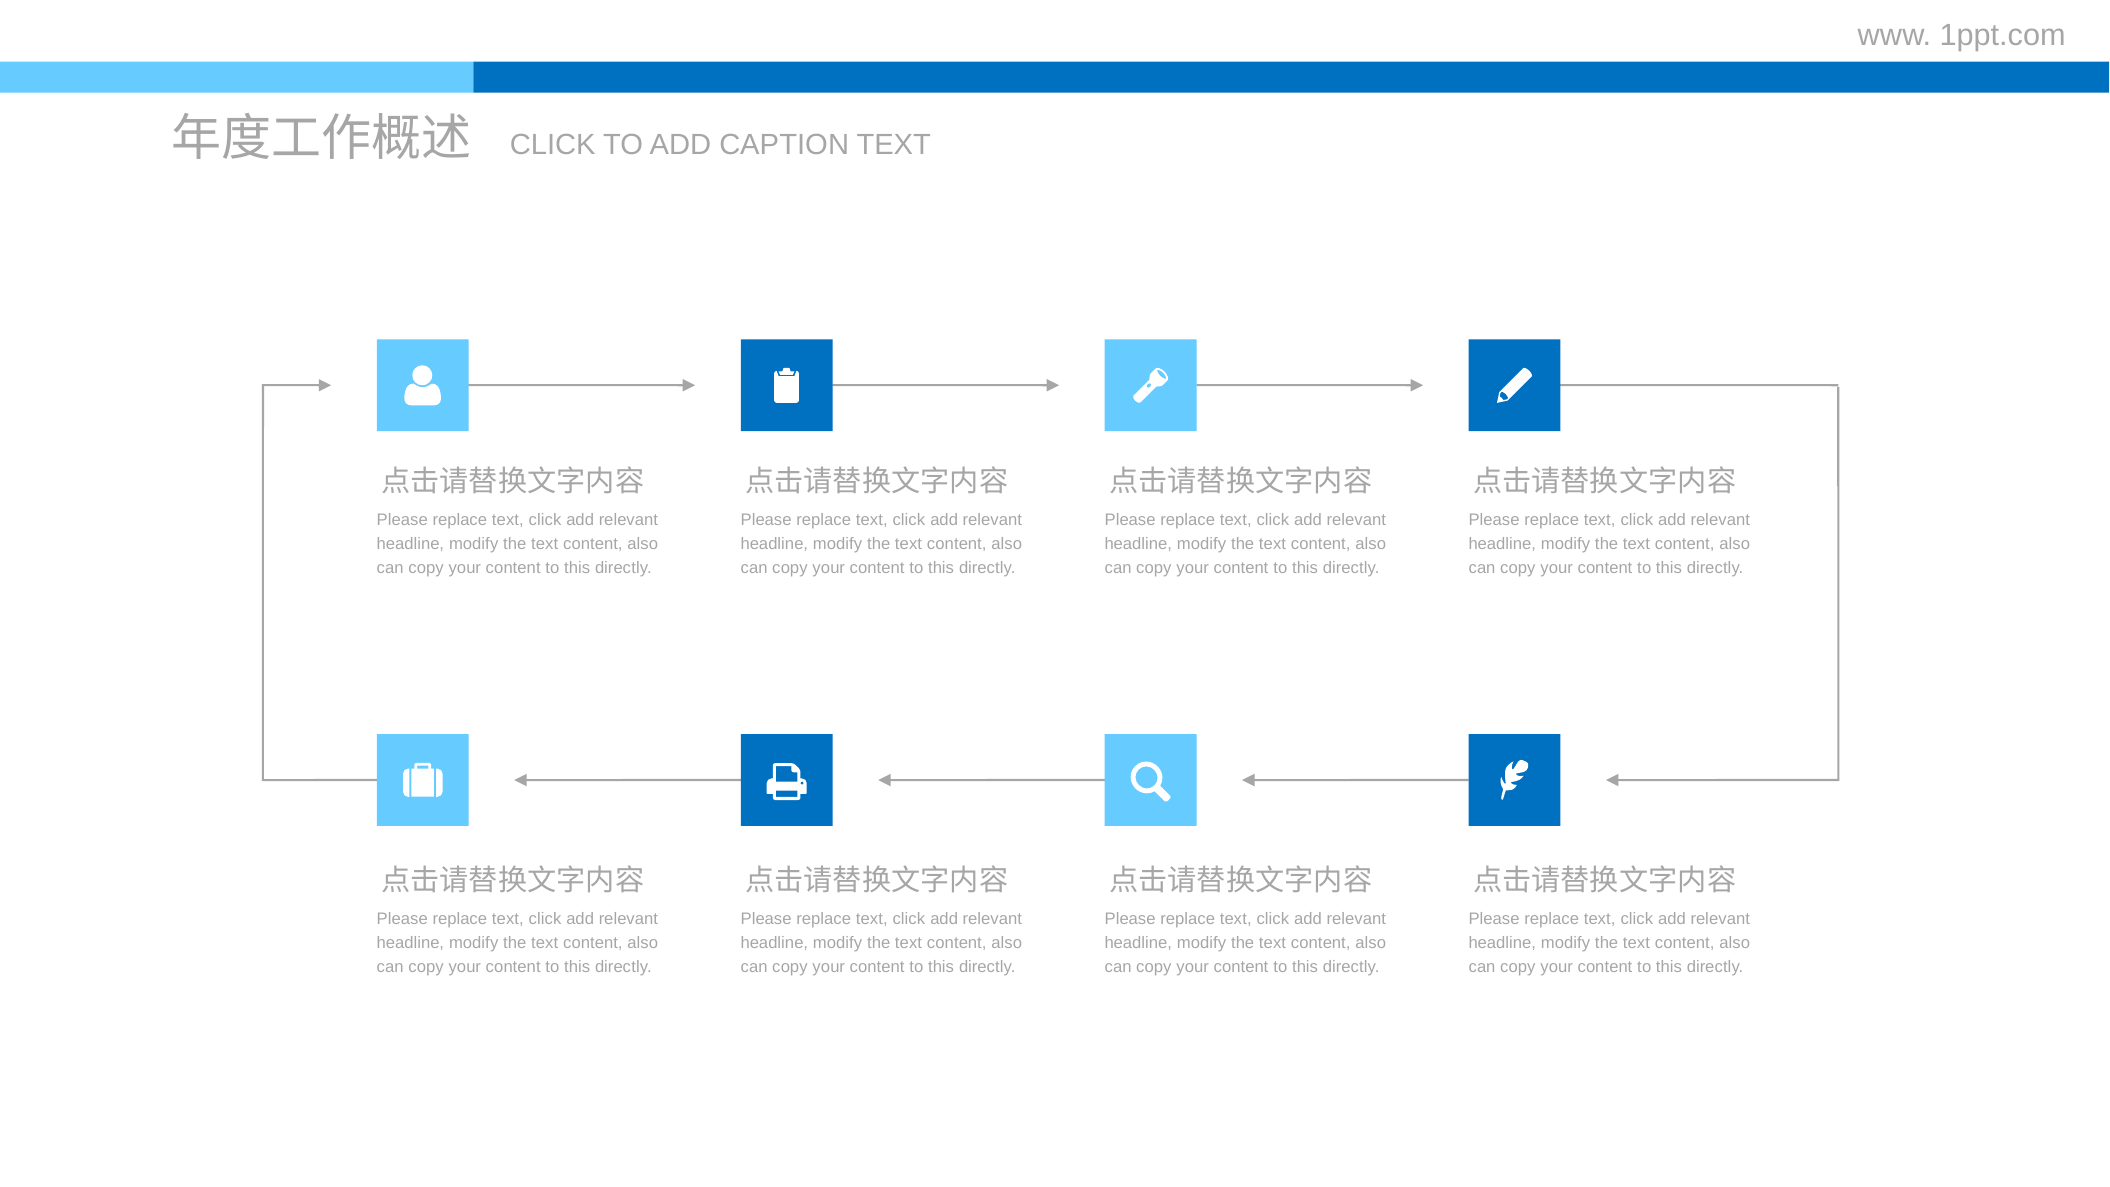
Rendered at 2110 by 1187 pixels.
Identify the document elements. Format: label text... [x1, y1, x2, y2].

text_box Please replace text, click add relevant headline, modify the text content, also can copy your content to this directly. [1104, 504, 1408, 577]
text_box www. 1ppt.com [1719, 14, 2066, 52]
text_box 点击请替换文字内容 [745, 854, 1109, 897]
text_box Please replace text, click add relevant headline, modify the text content, also can copy your content to this directly. [376, 504, 680, 577]
text_box 点击请替换文字内容 [745, 454, 1109, 497]
text_box 点击请替换文字内容 [1473, 454, 1847, 497]
text_box 年度工作概述 [128, 105, 472, 166]
text_box [833, 379, 1060, 392]
text_box CLICK TO ADD CAPTION TEXT [509, 125, 1025, 161]
text_box 点击请替换文字内容 [381, 854, 745, 897]
text_box Please replace text, click add relevant headline, modify the text content, also can copy your content to this directly. [1468, 904, 1772, 977]
text_box Please replace text, click add relevant headline, modify the text content, also can copy your content to this directly. [740, 904, 1044, 977]
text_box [1468, 734, 1561, 826]
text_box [1104, 339, 1197, 432]
text_box [878, 773, 1104, 787]
text_box [1197, 379, 1424, 392]
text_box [1468, 339, 1561, 432]
text_box 点击请替换文字内容 [1473, 854, 1847, 897]
text_box 点击请替换文字内容 [1109, 454, 1473, 497]
text_box Please replace text, click add relevant headline, modify the text content, also can copy your content to this directly. [376, 904, 680, 977]
text_box [472, 61, 2110, 94]
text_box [1104, 734, 1197, 826]
text_box [514, 773, 740, 787]
text_box Please replace text, click add relevant headline, modify the text content, also can copy your content to this directly. [1468, 504, 1772, 577]
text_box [376, 734, 469, 826]
text_box [1606, 773, 1839, 787]
text_box Please replace text, click add relevant headline, modify the text content, also can copy your content to this directly. [740, 504, 1044, 577]
text_box [469, 379, 696, 392]
text_box [261, 379, 332, 392]
text_box 点击请替换文字内容 [381, 454, 745, 497]
text_box 点击请替换文字内容 [1109, 854, 1473, 897]
text_box Please replace text, click add relevant headline, modify the text content, also can copy your content to this directly. [1104, 904, 1408, 977]
text_box [1242, 773, 1468, 787]
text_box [740, 734, 833, 826]
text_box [376, 339, 469, 432]
text_box [0, 61, 472, 94]
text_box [740, 339, 833, 432]
